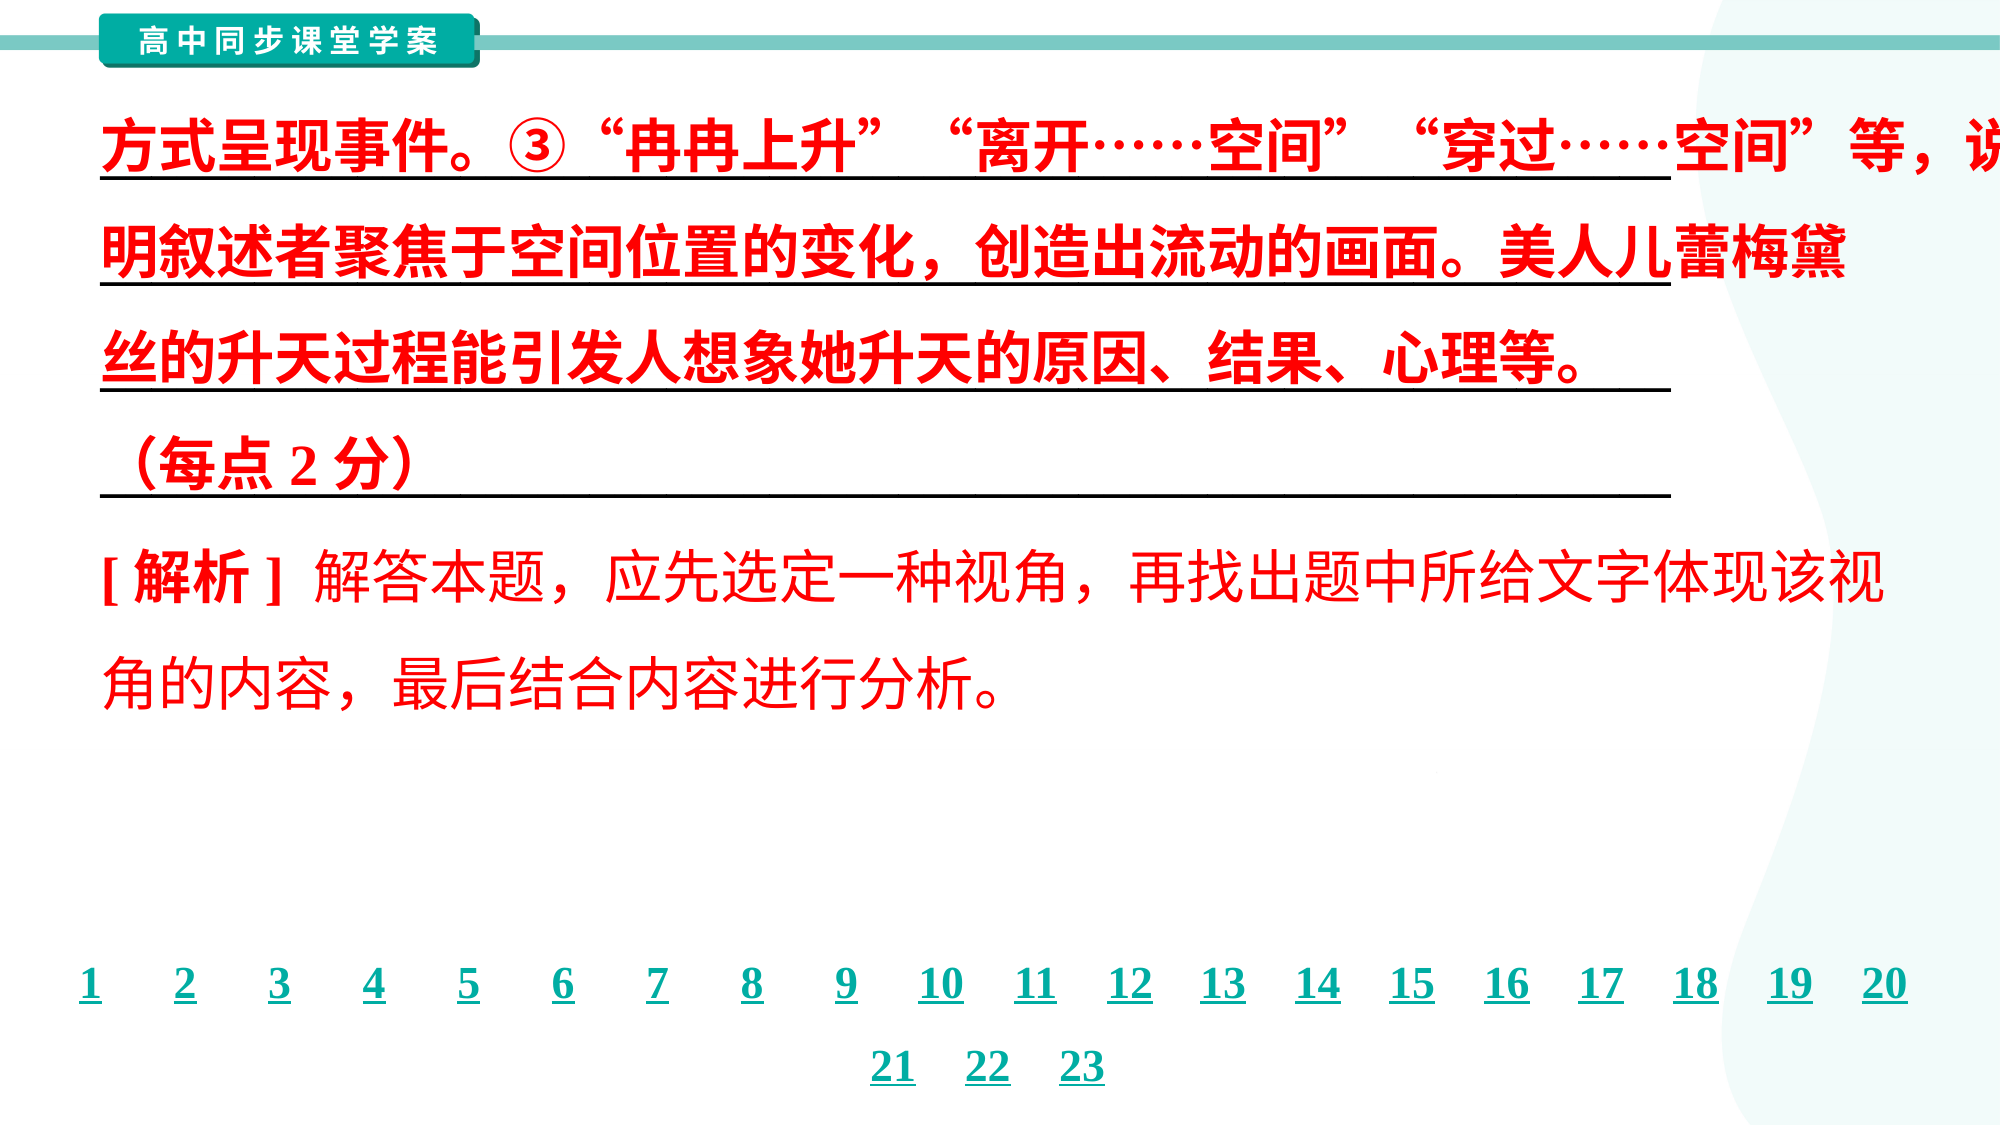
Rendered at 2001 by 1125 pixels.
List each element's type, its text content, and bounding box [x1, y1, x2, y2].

text_box 方式呈现事件。③“冉冉上升”“离开……空间”“穿过……空间”等，说 明叙述者聚焦于空间位置的变化，创造出流动的画面。美人儿蕾梅黛 丝的升天过程能引发人想象她升天的原因、结果、心理等。 （每点2分） [100, 72, 1899, 498]
text_box [解析] 解答本题，应先选定一种视角，再找出题中所给文字体现该视 角的内容，最后结合内容进行分析。 [100, 504, 1899, 717]
text_box _____________________________________________________________ _____________________________________________________________ _____________________________________________________________ _____________________________________________________________ [100, 498, 1899, 502]
picture [0, 0, 2000, 1125]
